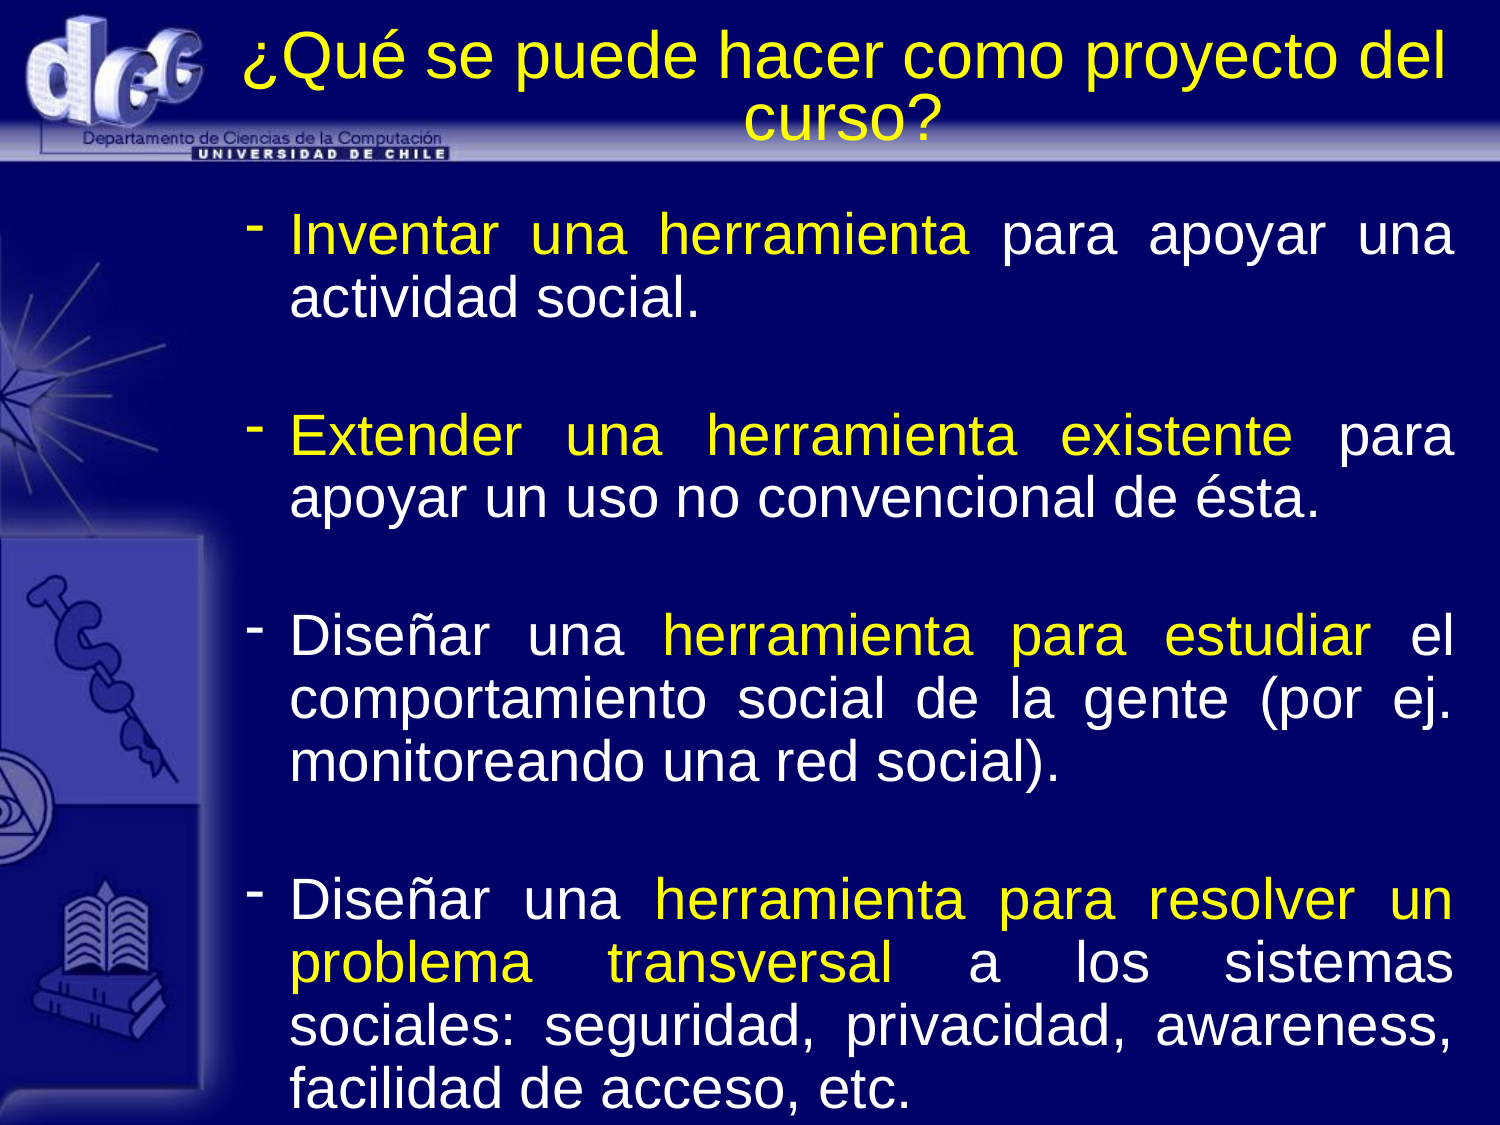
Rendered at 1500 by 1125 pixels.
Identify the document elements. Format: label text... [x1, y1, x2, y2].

list Inventar una herramienta para apoyar una actividad social. Extender una herramienta existente para apoyar un uso no convencional de ésta. Diseñar una herramienta para estudiar el comportamiento social de la gente (por ej. monitoreando una red social). Diseñar una herramienta para resolver un problema transversal a los sistemas sociales: seguridad, privacidad, awareness, facilidad de acceso, etc. [229, 196, 1471, 1125]
picture [0, 0, 1500, 1125]
title ¿Qué se puede hacer como proyecto del curso? [206, 9, 1482, 173]
